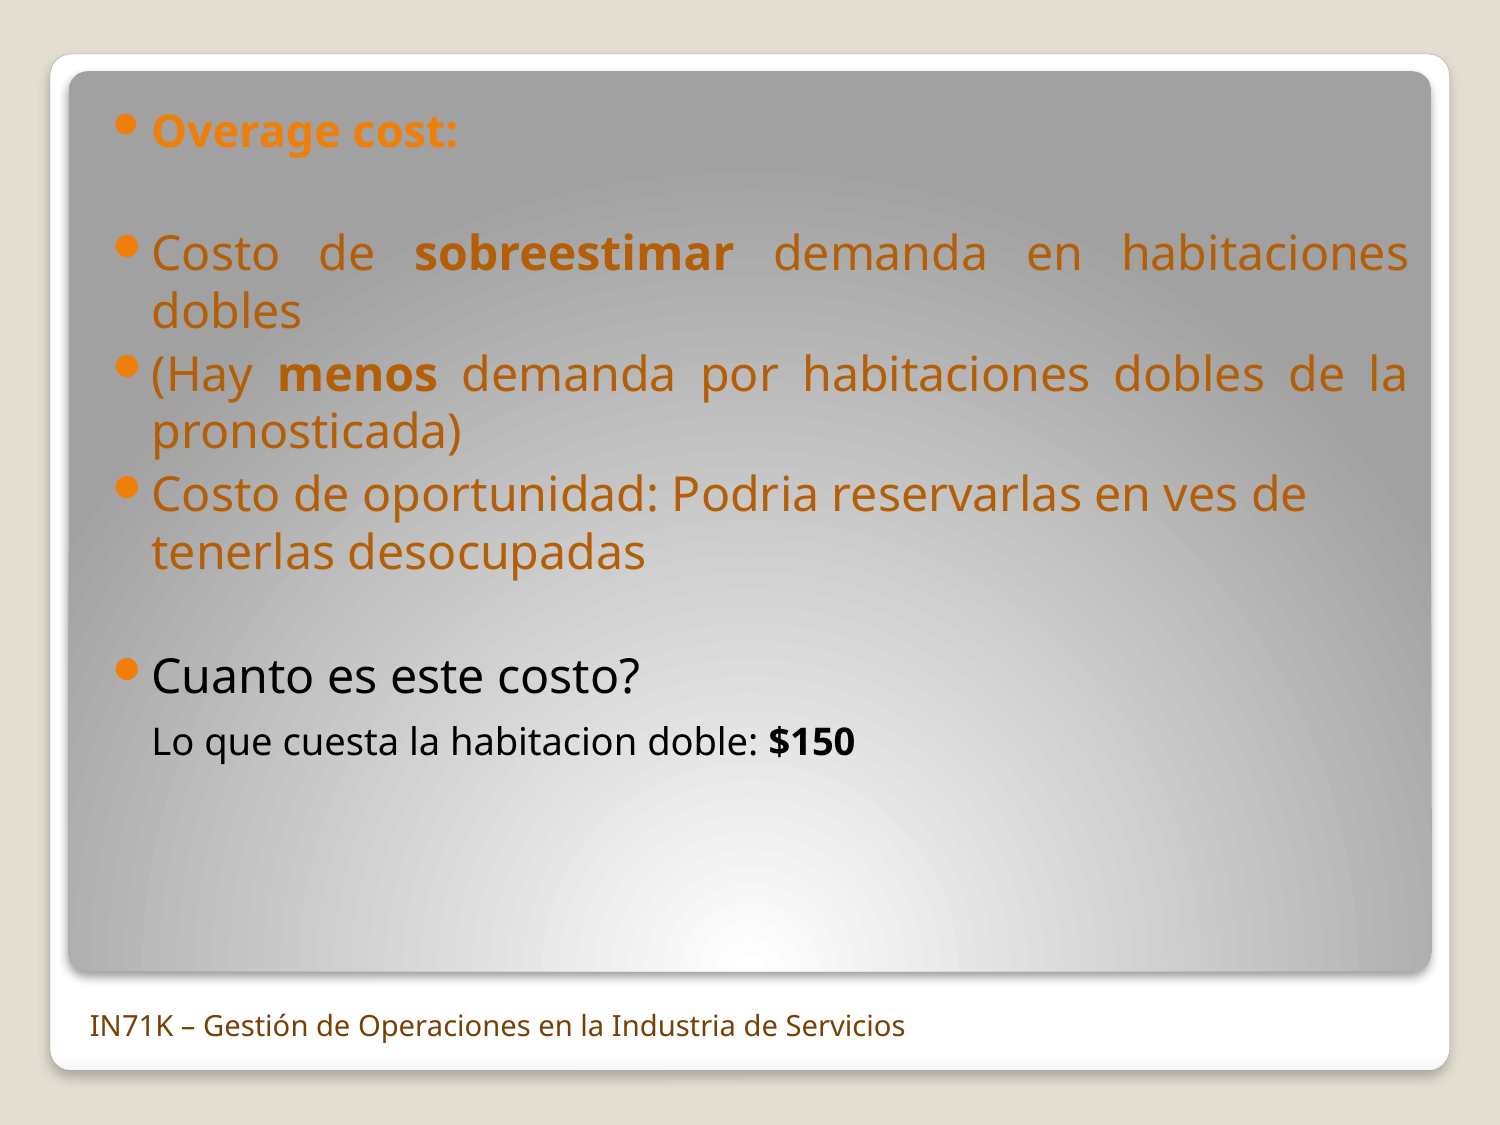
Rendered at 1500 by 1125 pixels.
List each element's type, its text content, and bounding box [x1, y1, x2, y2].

text_box IN71K – Gestión de Operaciones en la Industria de Servicios [74, 999, 1263, 1050]
list Overage cost: Costo de sobreestimar demanda en habitaciones dobles (Hay menos demanda por habitaciones dobles de la pronosticada) Costo de oportunidad: Podria reservarlas en ves de tenerlas desocupadas Cuanto es este costo? Lo que cuesta la habitacion doble: $150 [82, 86, 1425, 774]
